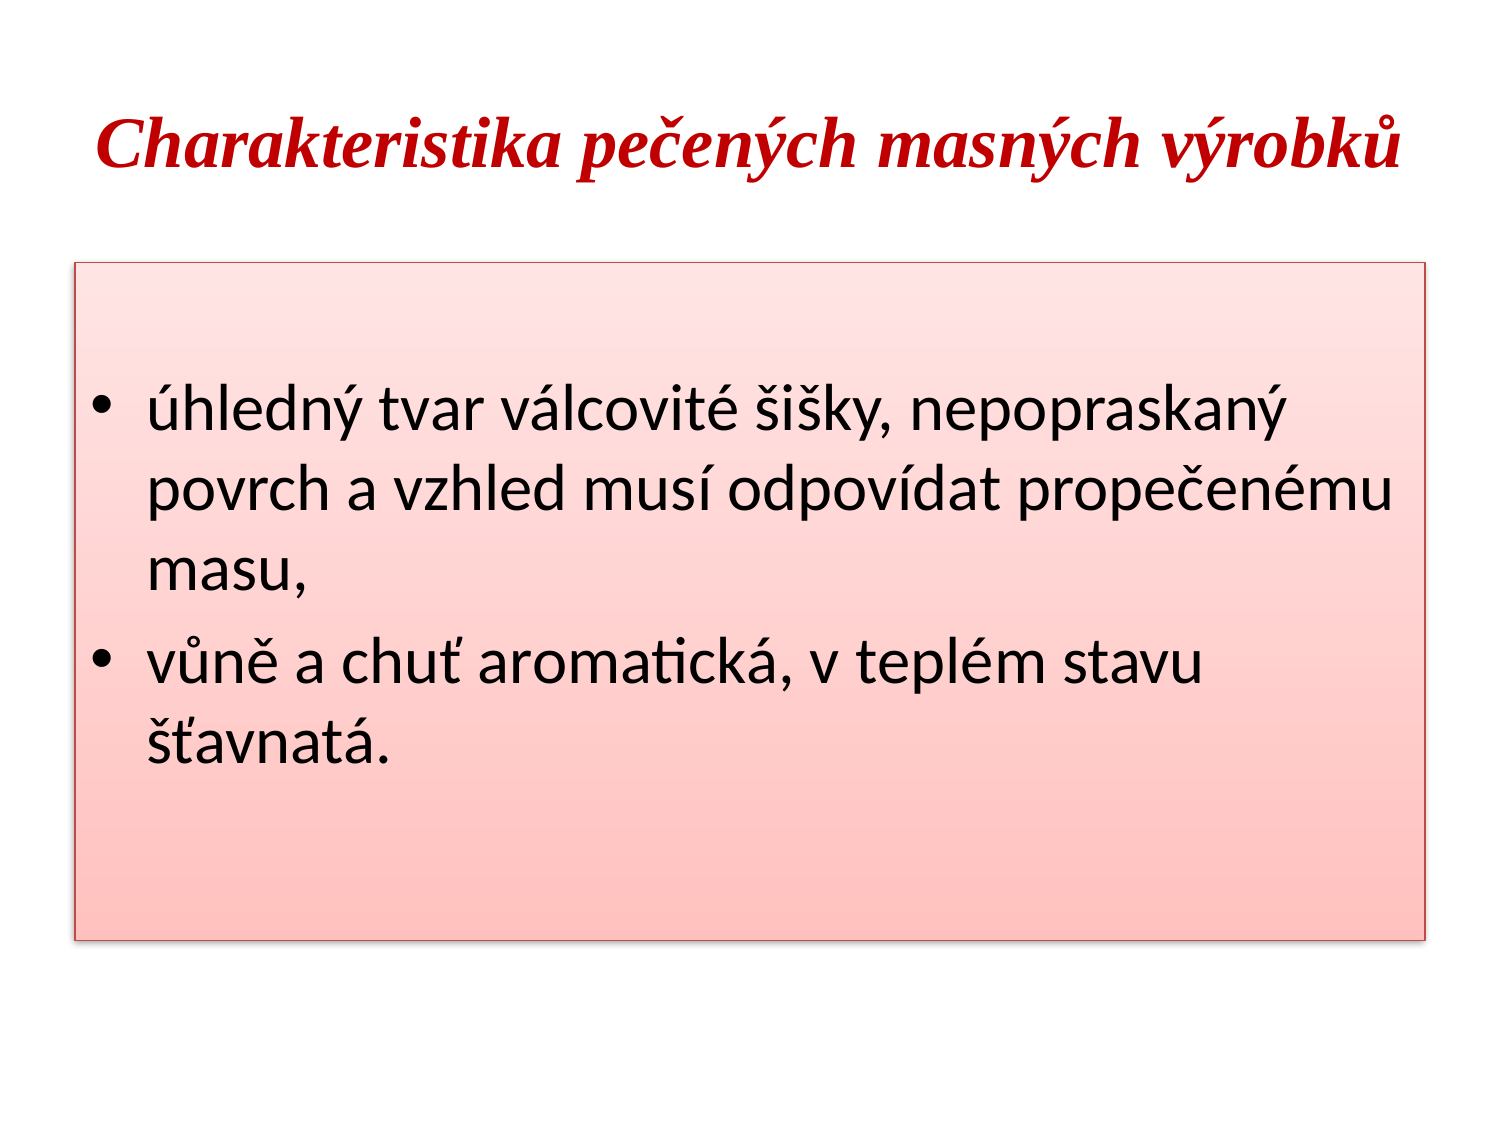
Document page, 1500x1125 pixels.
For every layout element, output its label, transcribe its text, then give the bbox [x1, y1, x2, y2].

list úhledný tvar válcovité šišky, nepopraskaný povrch a vzhled musí odpovídat propečenému masu, vůně a chuť aromatická, v teplém stavu šťavnatá. [74, 262, 1426, 941]
title Charakteristika pečených masných výrobků [75, 45, 1425, 233]
